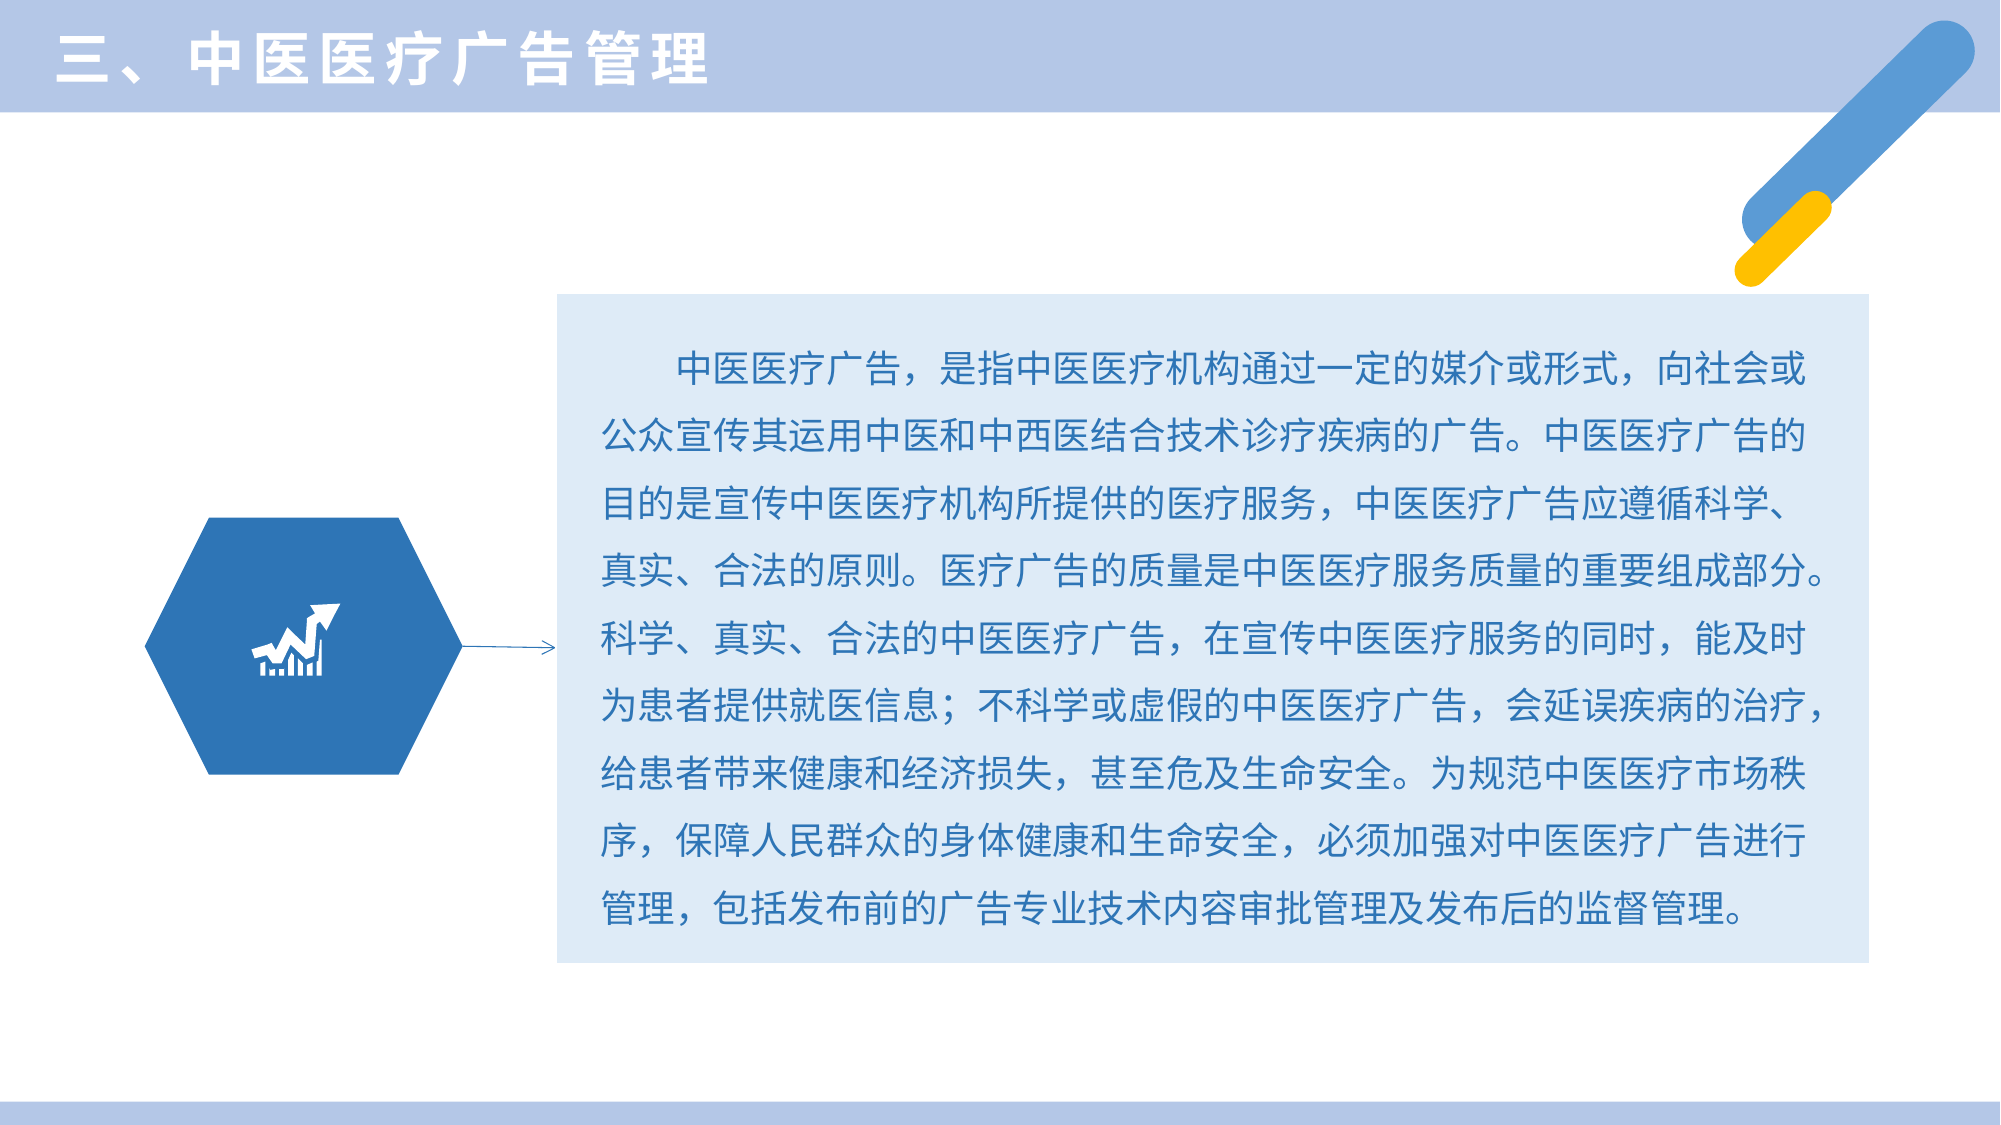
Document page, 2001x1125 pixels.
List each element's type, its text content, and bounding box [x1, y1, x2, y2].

text_box [143, 516, 464, 776]
text_box [279, 668, 285, 676]
text_box [297, 658, 303, 676]
text_box [251, 603, 341, 664]
text_box [306, 662, 313, 676]
text_box 中医医疗广告，是指中医医疗机构通过一定的媒介或形式，向社会或公众宣传其运用中医和中西医结合技术诊疗疾病的广告。中医医疗广告的目的是宣传中医医疗机构所提供的医疗服务，中医医疗广告应遵循科学、真实、合法的原则。医疗广告的质量是中医医疗服务质量的重要组成部分。科学、真实、合法的中医医疗广告，在宣传中医医疗服务的同时，能及时为患者提供就医信息；不科学或虚假的中医医疗广告，会延误疾病的治疗，给患者带来健康和经济损失，甚至危及生命安全。为规范中医医疗市场秩序，保障人民群众的身体健康和生命安全，必须加强对中医医疗广告进行管理，包括发布前的广告专业技术内容审批管理及发布后的监督管理。 [585, 314, 1823, 938]
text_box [1678, 116, 2000, 185]
text_box [269, 668, 276, 676]
text_box 三、中医医疗广告管理 [41, 16, 722, 98]
text_box [288, 652, 294, 676]
text_box [316, 639, 322, 676]
text_box [555, 292, 1872, 965]
text_box [260, 661, 266, 676]
